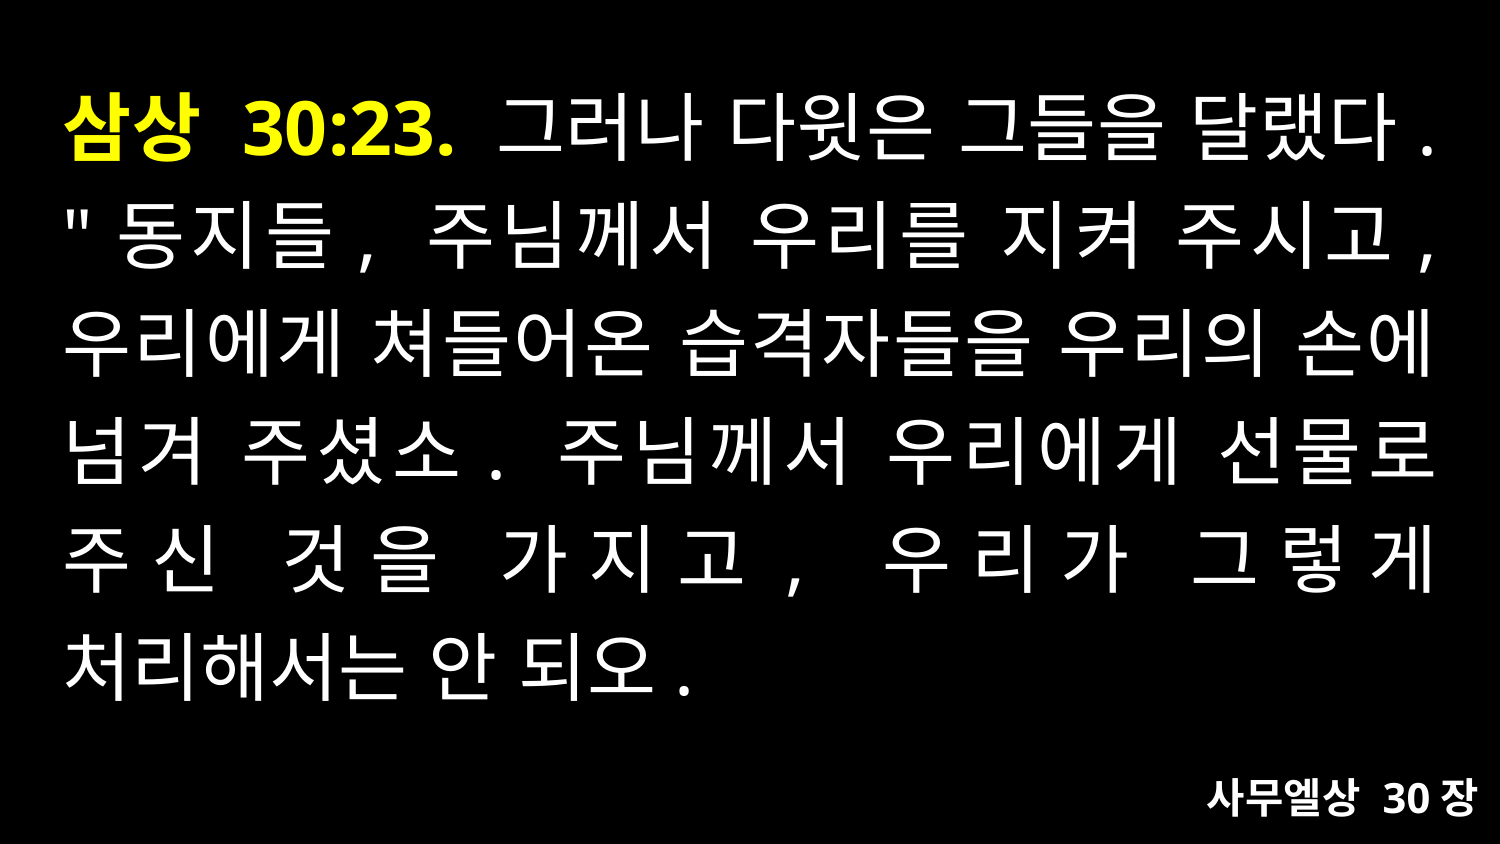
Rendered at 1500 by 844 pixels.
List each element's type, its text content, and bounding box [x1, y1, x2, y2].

title 삼상 30:23. 그러나 다윗은 그들을 달랬다. "동지들, 주님께서 우리를 지켜 주시고, 우리에게 쳐들어온 습격자들을 우리의 손에 넘겨 주셨소. 주님께서 우리에게 선물로 주신 것을 가지고, 우리가 그렇게 처리해서는 안 되오. [0, 0, 1500, 844]
subtitle 사무엘상 30장 [916, 770, 1500, 844]
